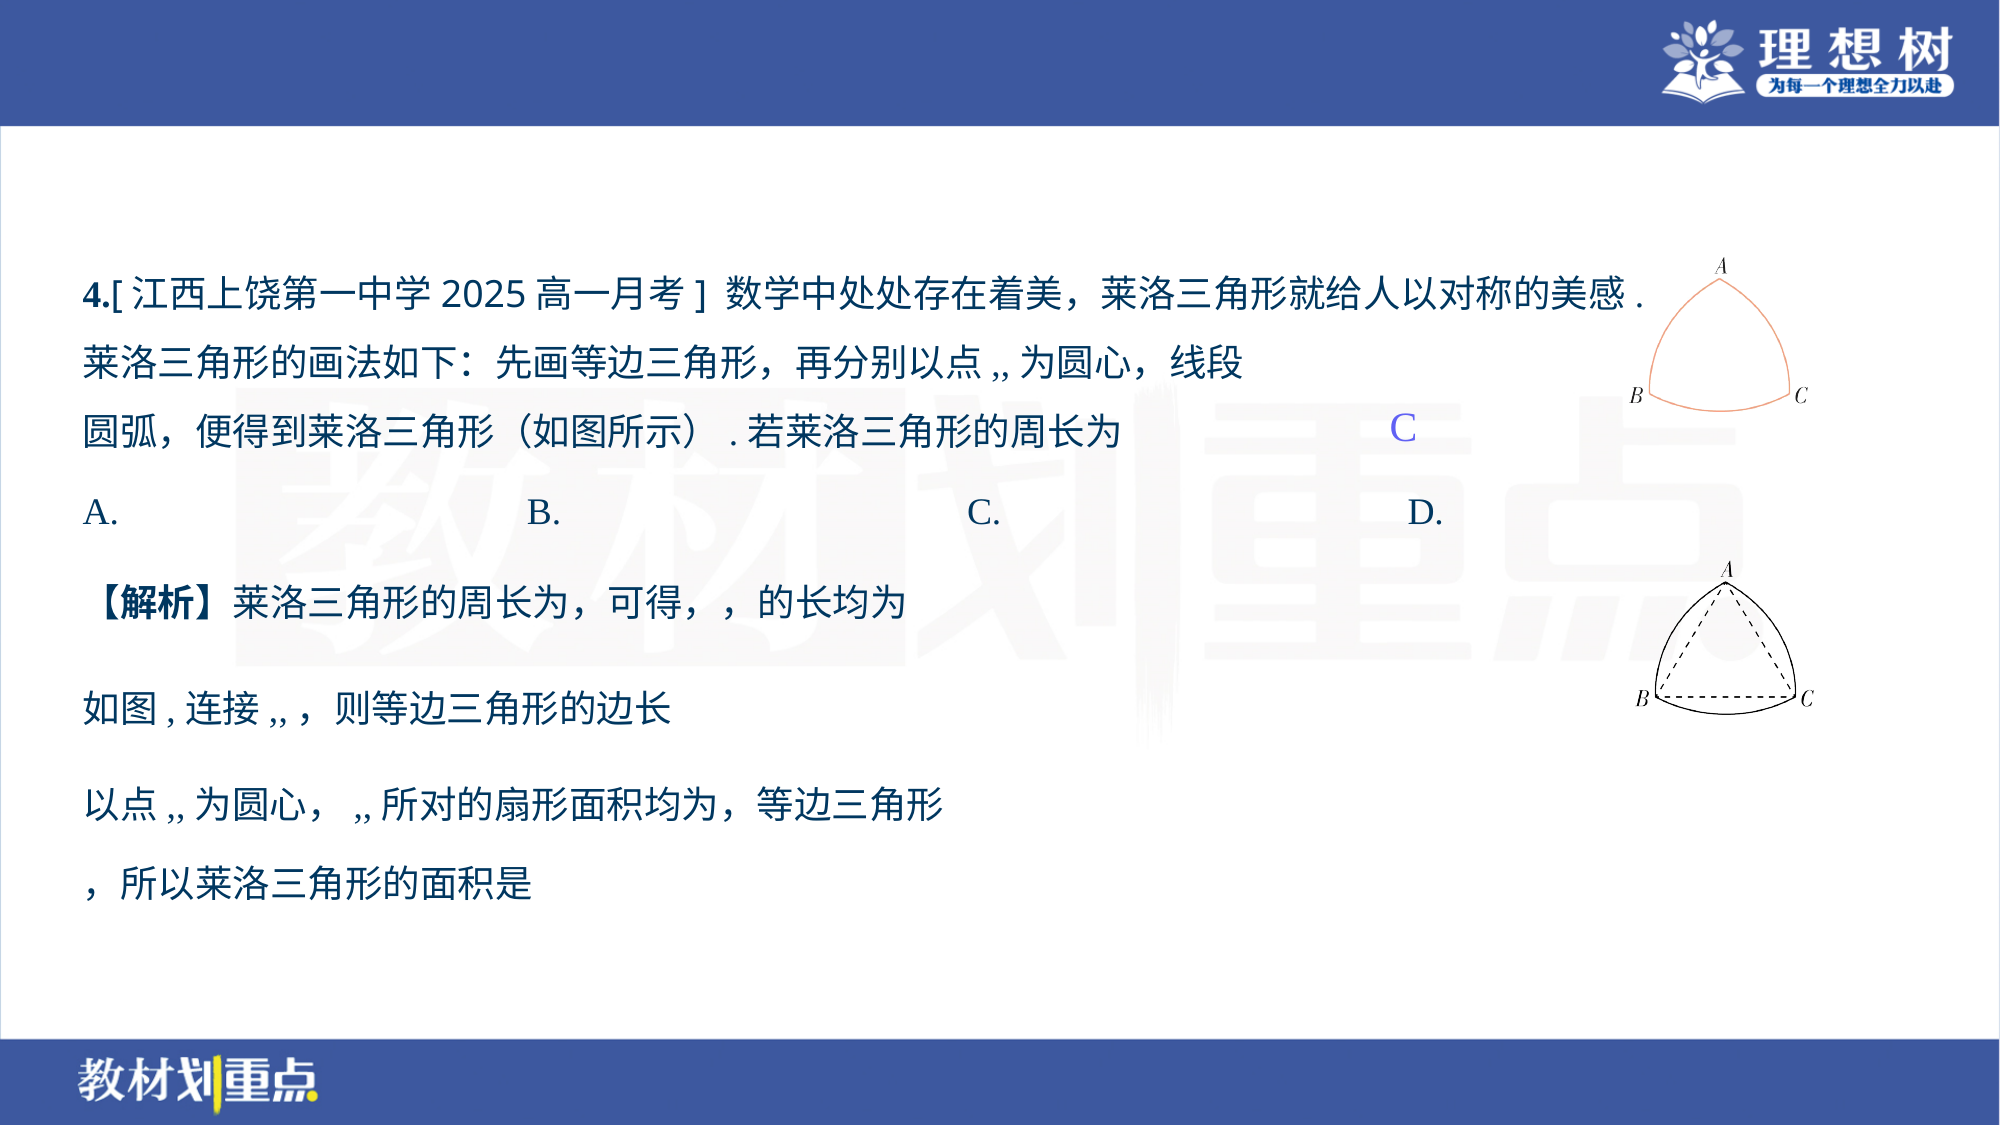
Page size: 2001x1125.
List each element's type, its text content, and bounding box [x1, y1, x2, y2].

text_box C [1374, 397, 1433, 448]
picture [0, 0, 2000, 1125]
